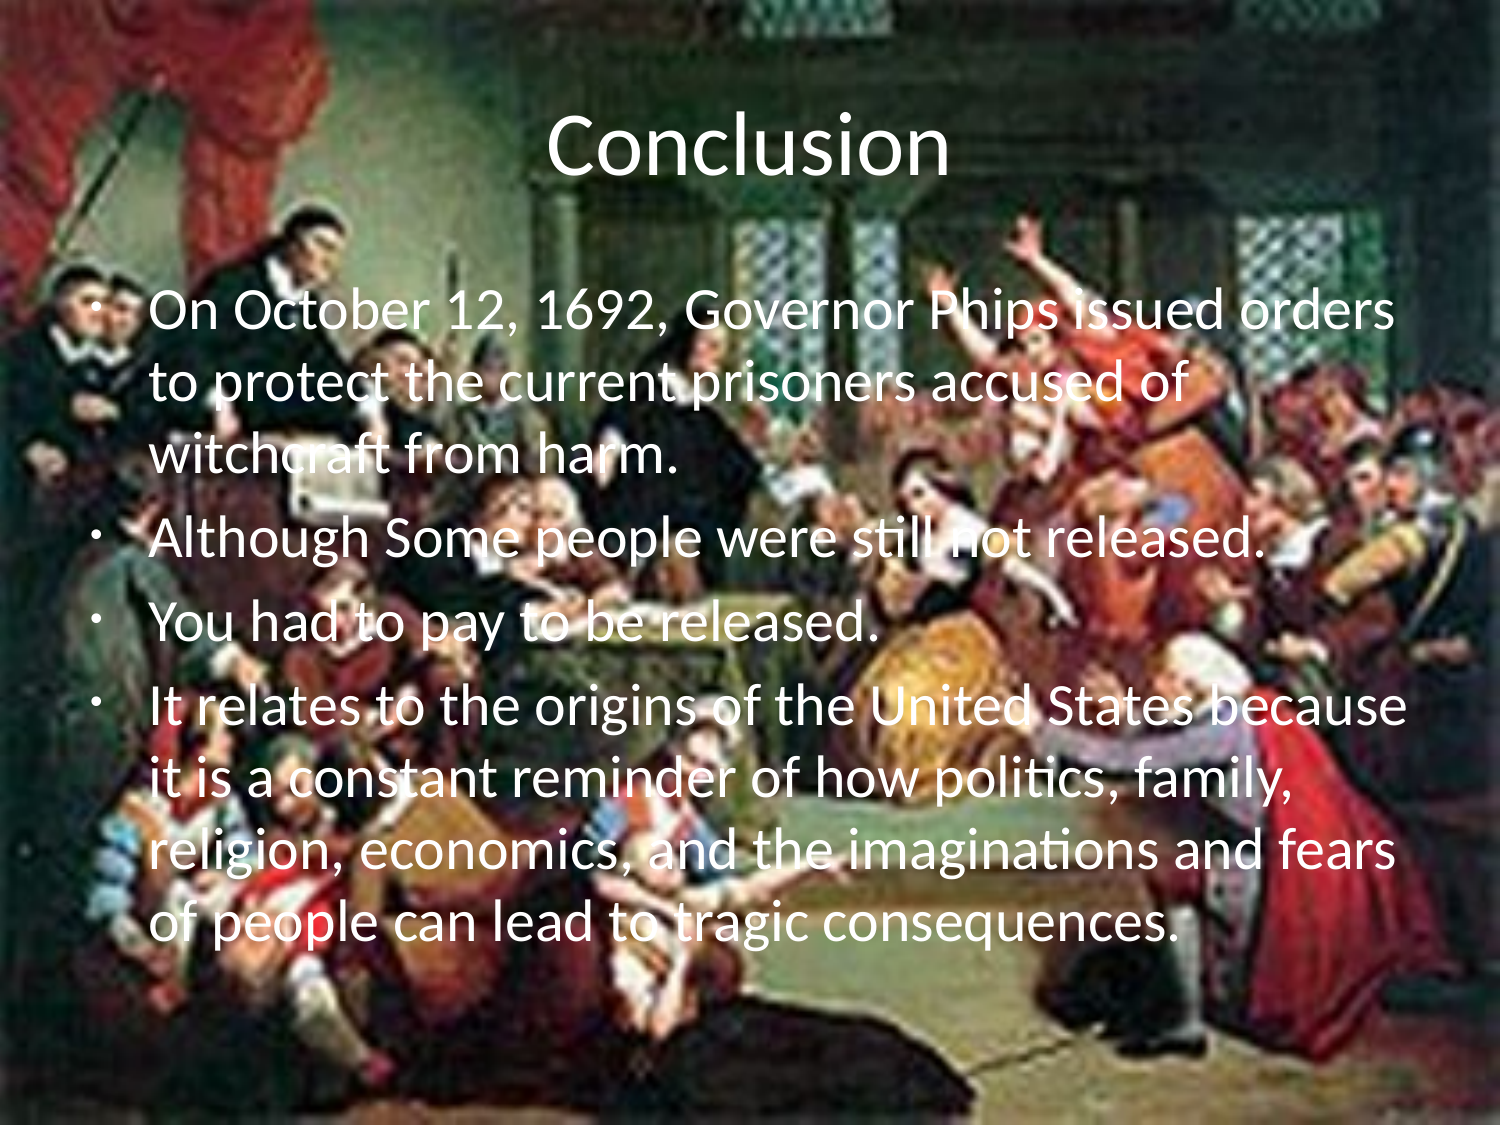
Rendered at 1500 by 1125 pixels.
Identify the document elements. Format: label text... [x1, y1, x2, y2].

picture [0, 0, 1500, 1125]
list On October 12, 1692, Governor Phips issued orders to protect the current prisoners accused of witchcraft from harm. Although Some people were still not released. You had to pay to be released. It relates to the origins of the United States because it is a constant reminder of how politics, family, religion, economics, and the imaginations and fears of people can lead to tragic consequences. [75, 262, 1425, 1005]
title Conclusion [75, 45, 1425, 233]
